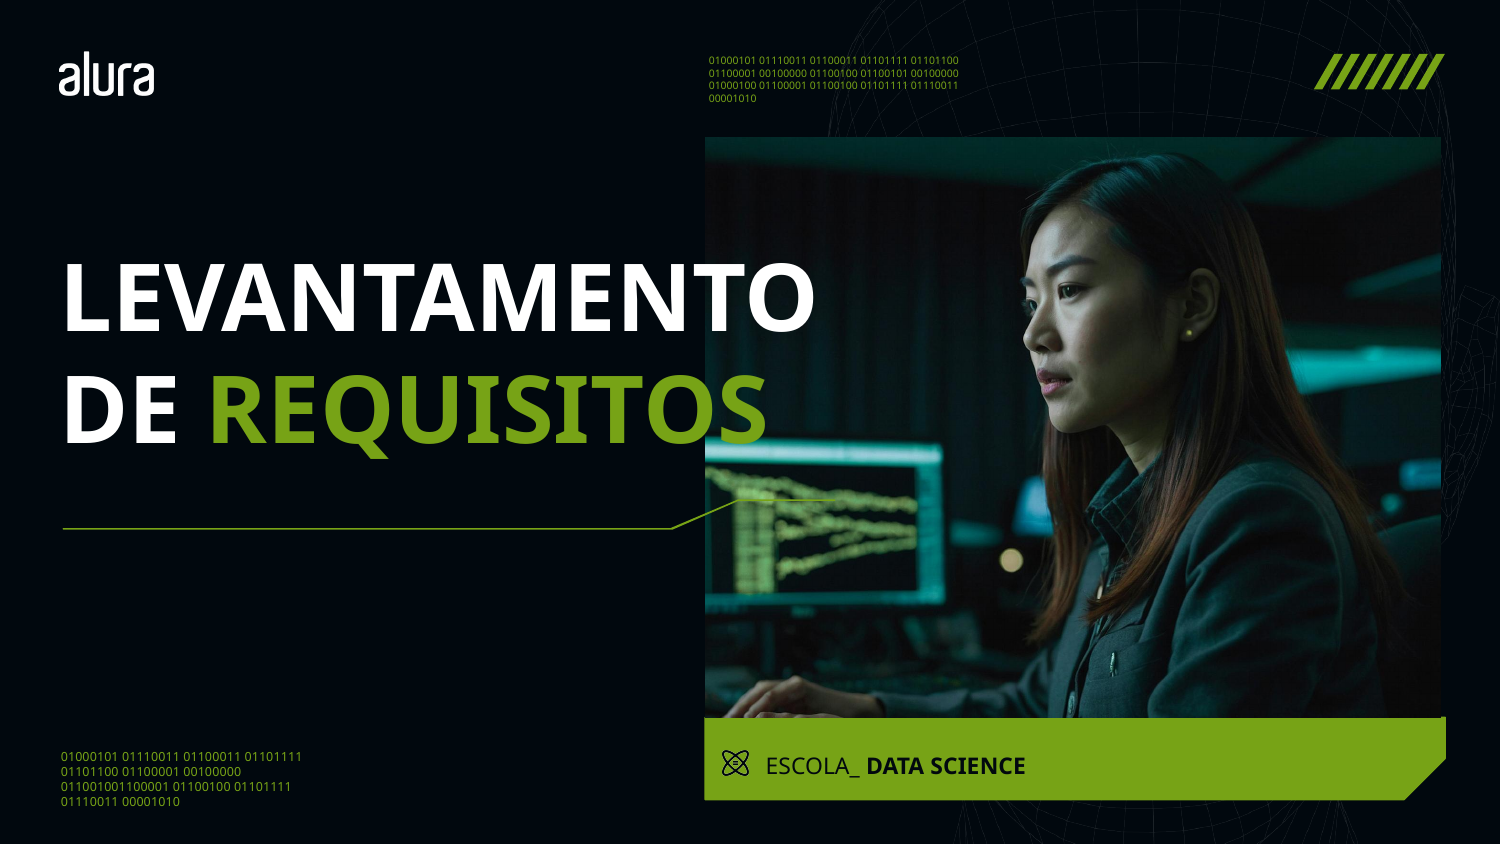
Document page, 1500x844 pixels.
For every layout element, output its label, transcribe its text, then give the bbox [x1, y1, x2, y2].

picture [704, 136, 1446, 718]
picture [59, 51, 154, 96]
picture [722, 750, 749, 776]
title LEVANTAMENTO DE REQUISITOS [59, 222, 699, 478]
text_box 01000101 01110011 01100011 01101111 01101100 01100001 00100000 011001001100001 01100100 01101111 01110011 00001010 [57, 745, 350, 812]
